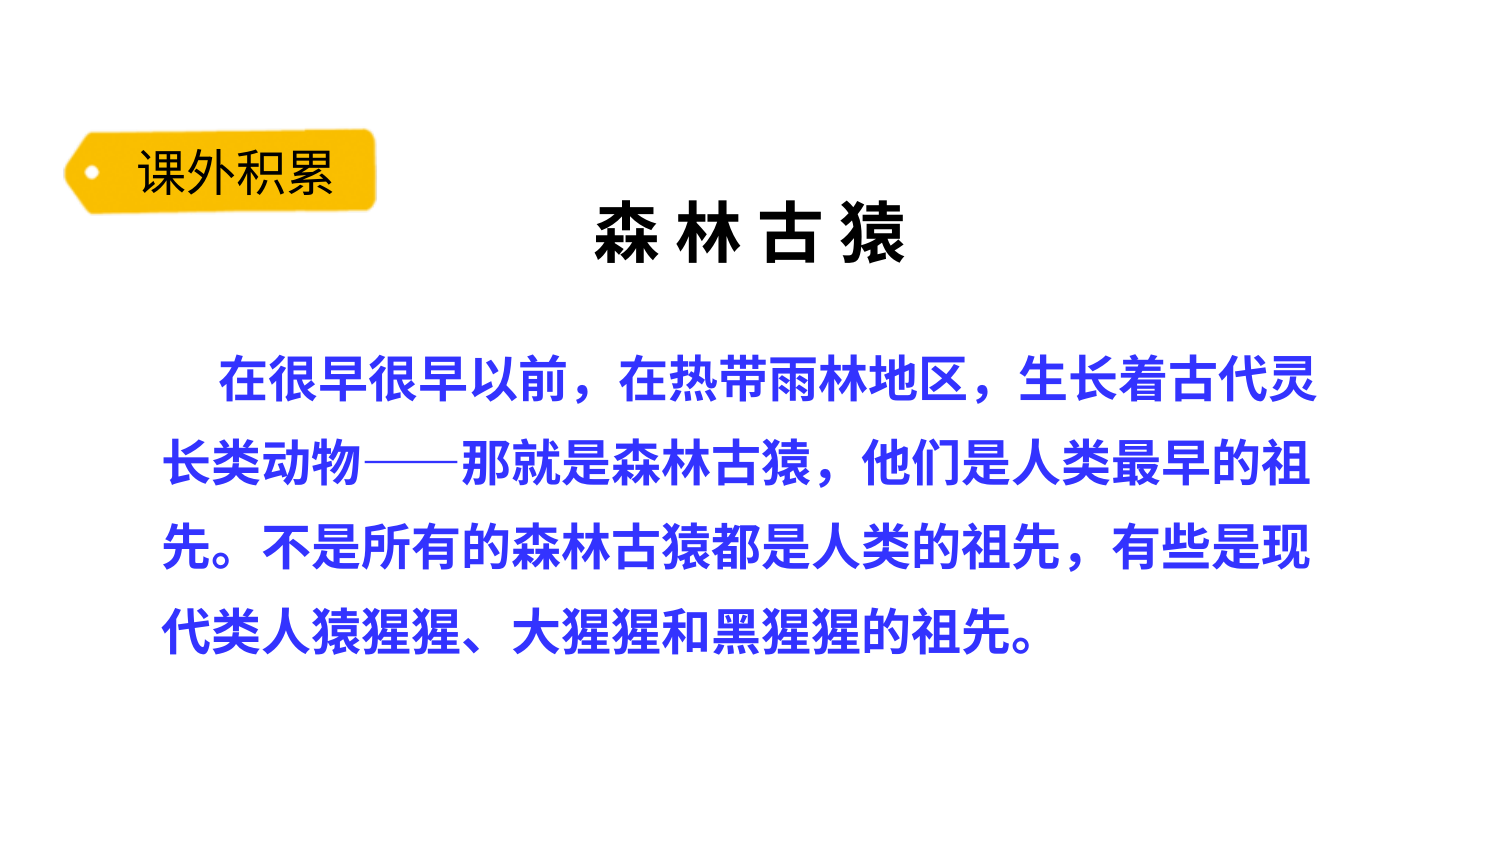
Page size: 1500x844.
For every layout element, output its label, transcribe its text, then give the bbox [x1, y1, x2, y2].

picture [49, 124, 388, 220]
text_box 在很早很早以前，在热带雨林地区，生长着古代灵长类动物——那就是森林古猿，他们是人类最早的祖先。不是所有的森林古猿都是人类的祖先，有些是现代类人猿猩猩、大猩猩和黑猩猩的祖先。 [146, 316, 1354, 668]
text_box 森 林 古 猿 [540, 183, 959, 279]
